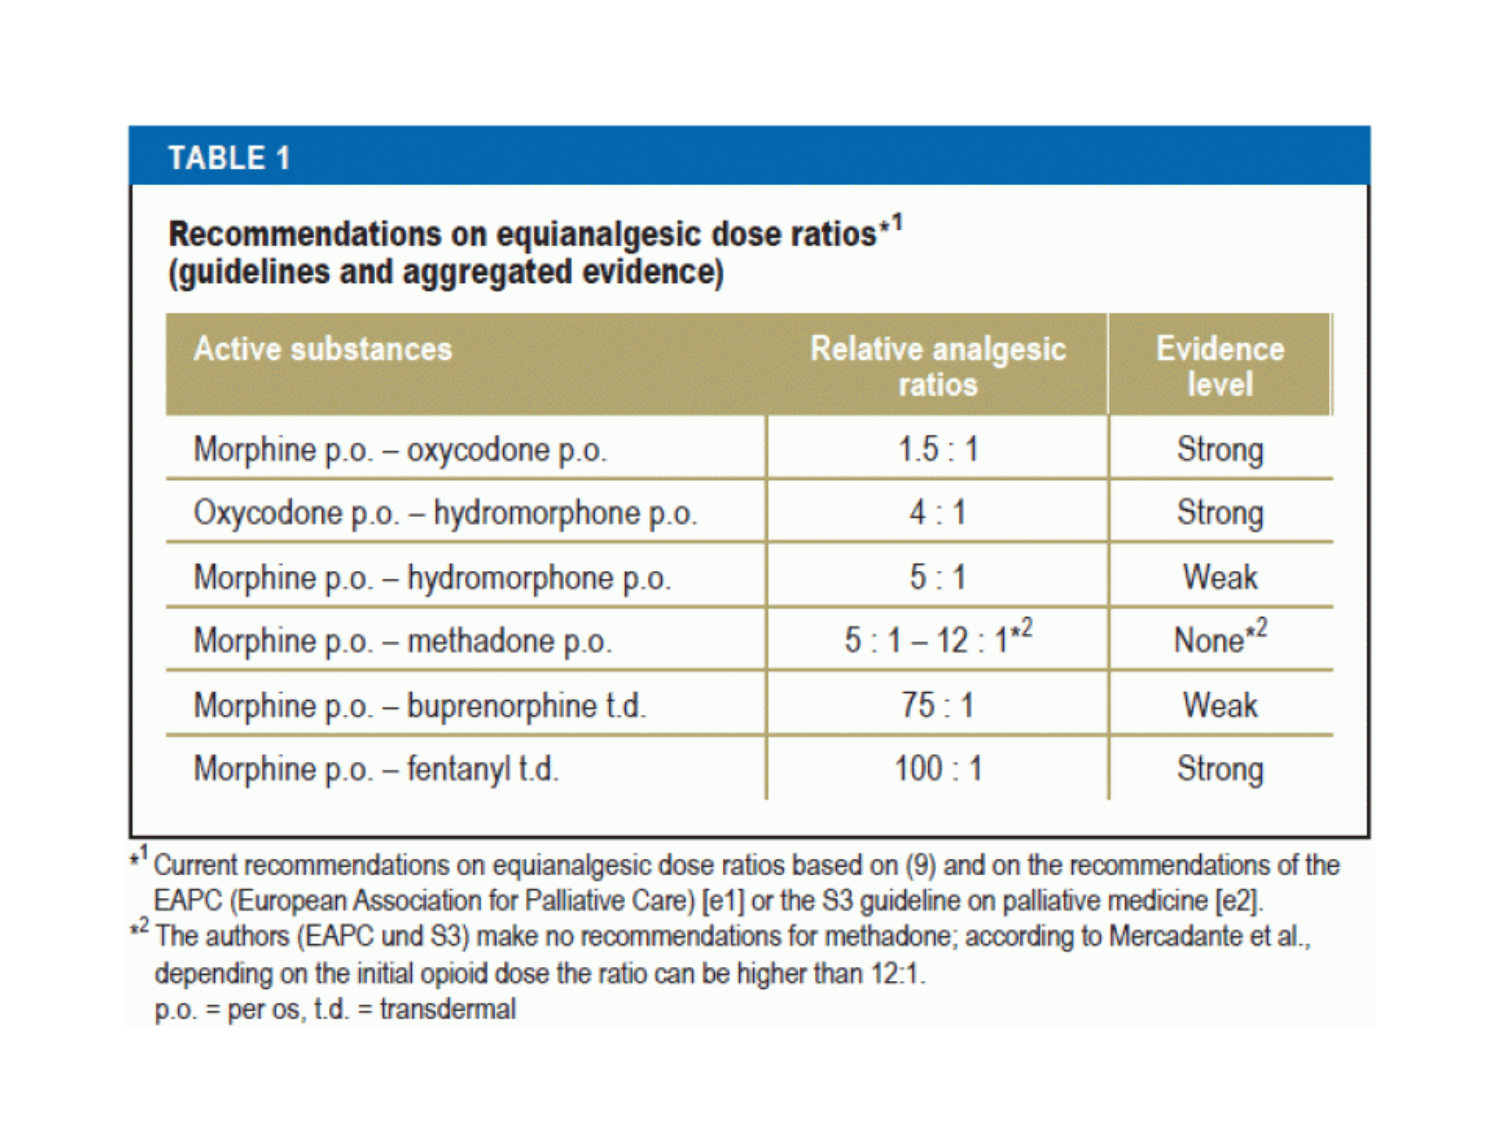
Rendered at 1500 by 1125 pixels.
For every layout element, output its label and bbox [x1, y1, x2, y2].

picture [124, 124, 1376, 1027]
